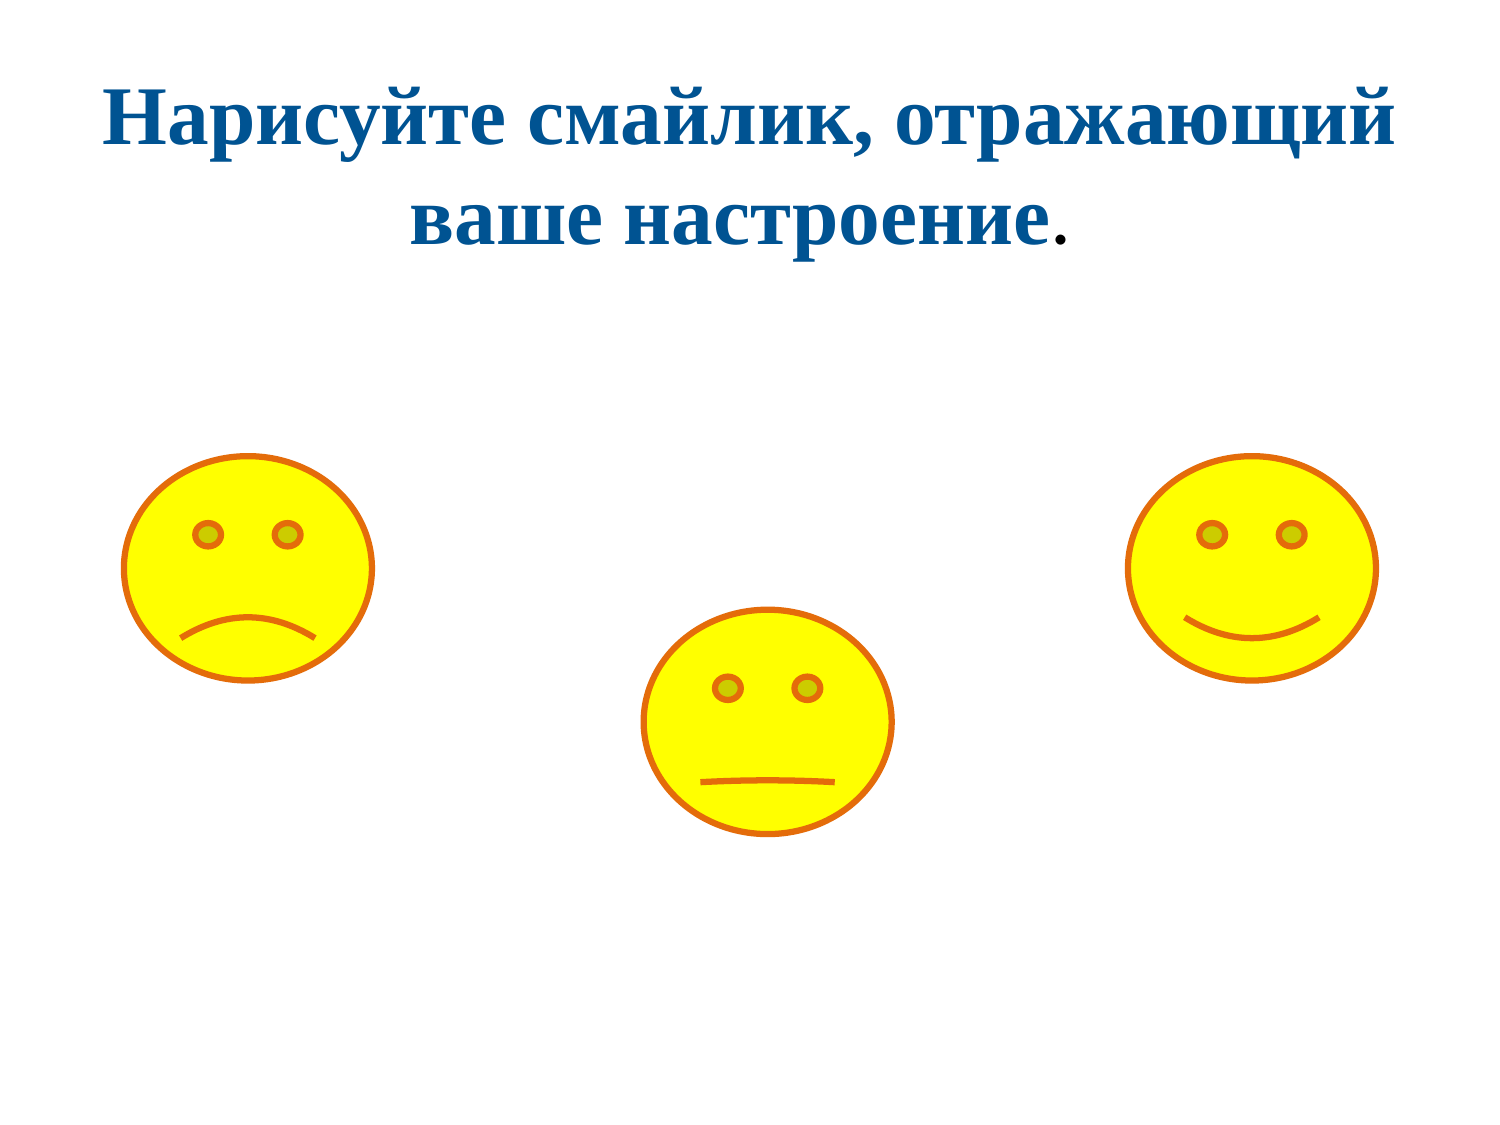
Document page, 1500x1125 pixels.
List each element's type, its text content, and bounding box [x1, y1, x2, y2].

text_box [641, 607, 894, 837]
text_box [1125, 454, 1379, 683]
text_box [121, 454, 375, 683]
title Нарисуйте смайлик, отражающий ваше настроение. [29, 54, 1471, 268]
